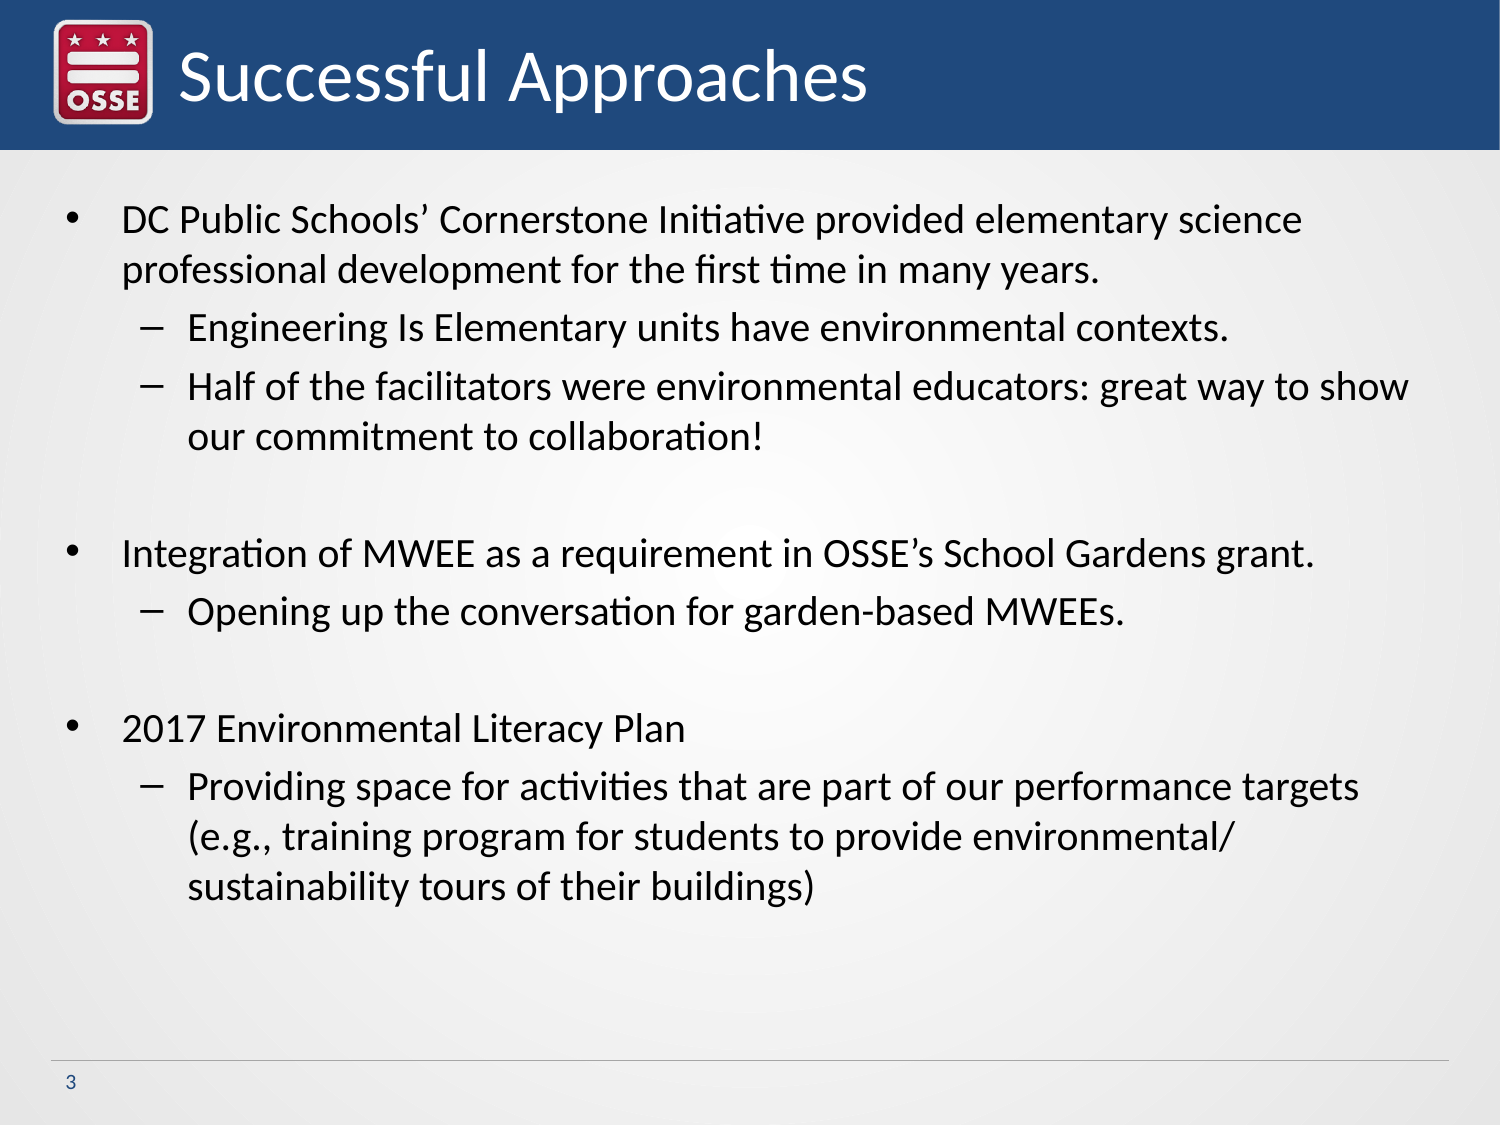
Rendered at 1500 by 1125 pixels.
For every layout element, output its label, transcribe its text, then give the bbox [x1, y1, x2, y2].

picture [50, 14, 158, 128]
slide_number 3 [50, 1060, 401, 1121]
list DC Public Schools’ Cornerstone Initiative provided elementary science professional development for the first time in many years. Engineering Is Elementary units have environmental contexts. Half of the facilitators were environmental educators: great way to show our commitment to collaboration! Integration of MWEE as a requirement in OSSE’s School Gardens grant. Opening up the conversation for garden-based MWEEs. 2017 Environmental Literacy Plan Providing space for activities that are part of our performance targets (e.g., training program for students to provide environmental/ sustainability tours of their buildings) [50, 184, 1450, 1009]
title Successful Approaches [164, 18, 891, 125]
